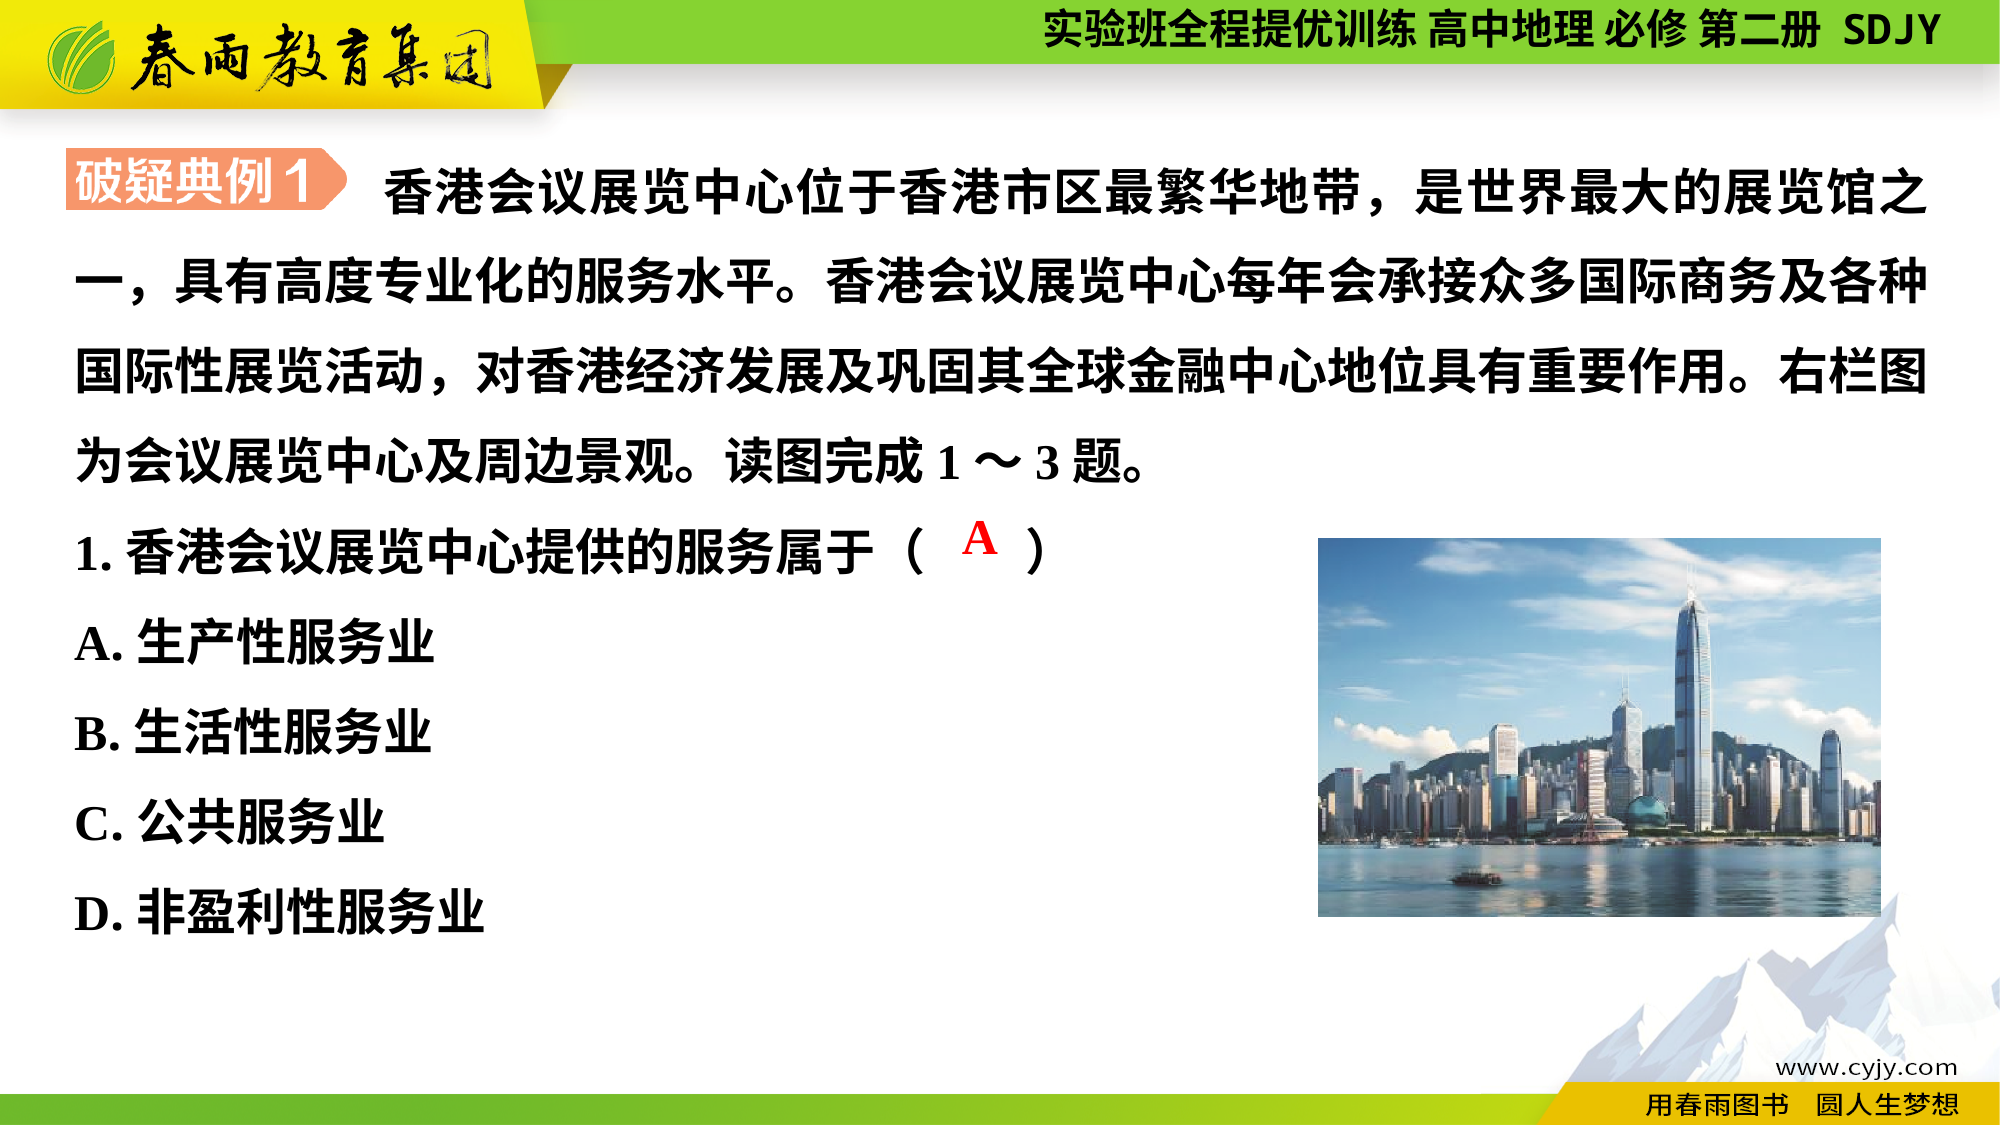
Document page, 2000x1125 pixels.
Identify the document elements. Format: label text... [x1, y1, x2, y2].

list 香港会议展览中心位于香港市区最繁华地带，是世界最大的展览馆之一，具有高度专业化的服务水平。香港会议展览中心每年会承接众多国际商务及各种国际性展览活动，对香港经济发展及巩固其全球金融中心地位具有重要作用。右栏图为会议展览中心及周边景观。读图完成1～3题。 1.香港会议展览中心提供的服务属于（ ） A.生产性服务业 B.生活性服务业 C.公共服务业 D.非盈利性服务业 [59, 122, 1944, 956]
text_box A [947, 497, 1013, 573]
picture [0, 0, 2000, 1125]
